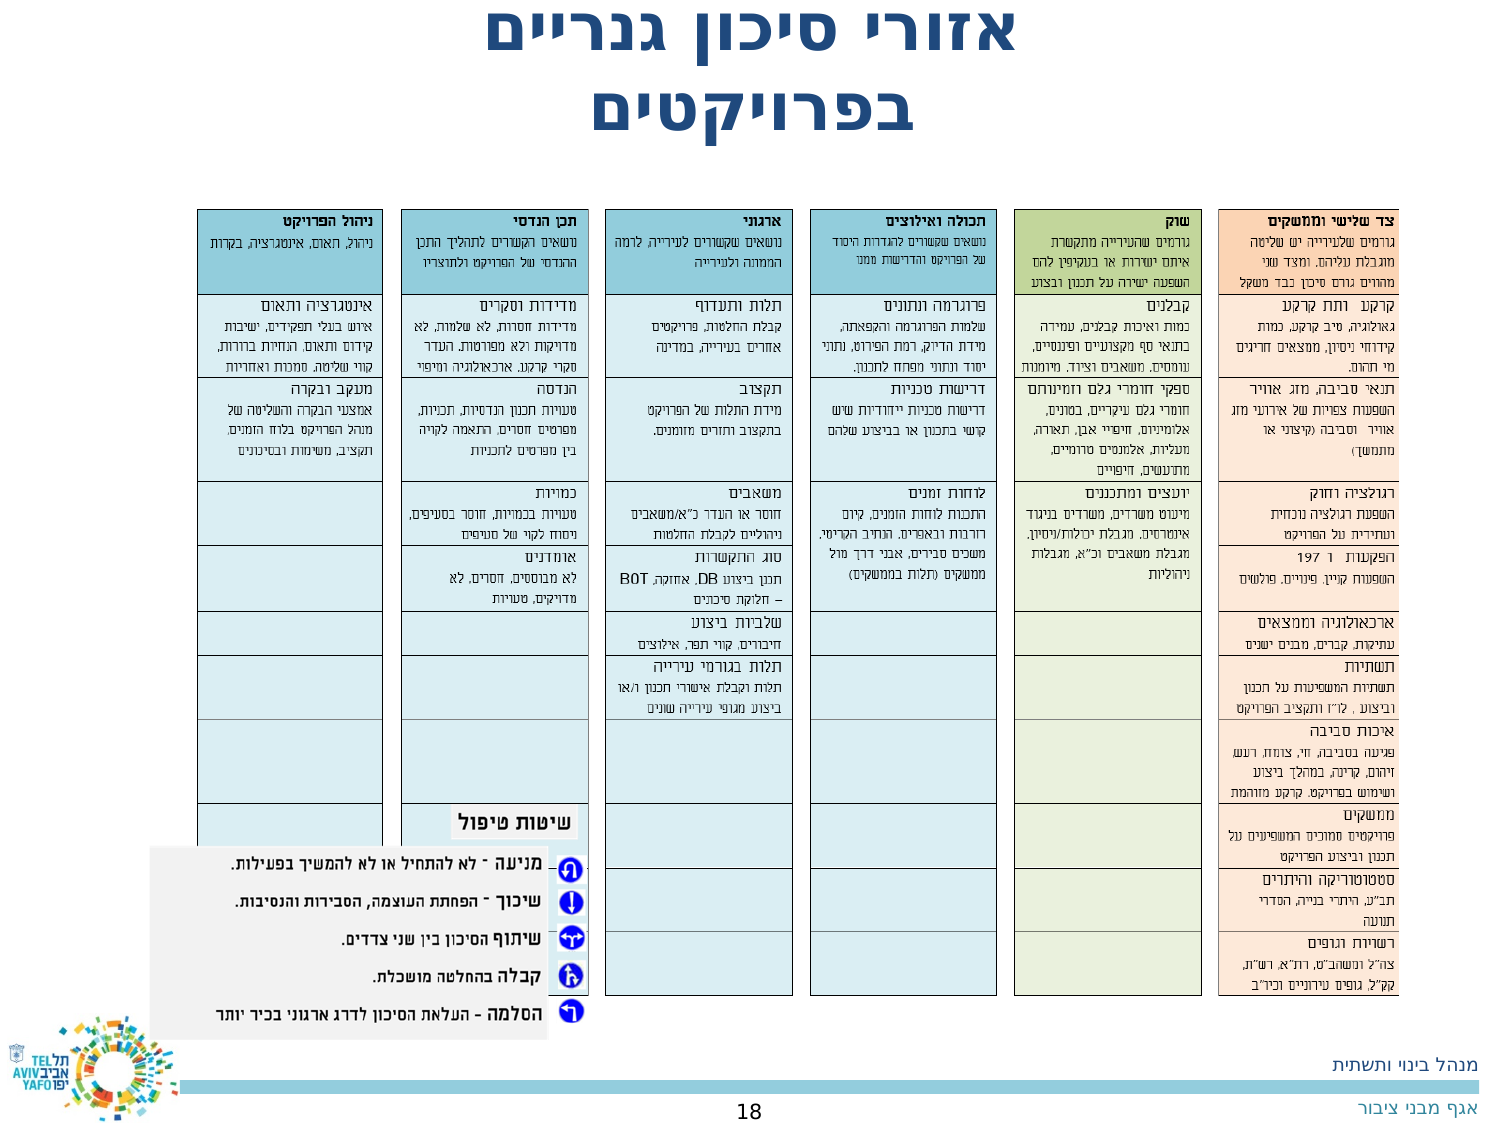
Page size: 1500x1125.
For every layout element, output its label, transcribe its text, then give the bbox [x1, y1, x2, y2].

picture [7, 207, 1400, 1123]
text_box אזורי סיכון גנריים בפרויקטים [348, 11, 1157, 116]
